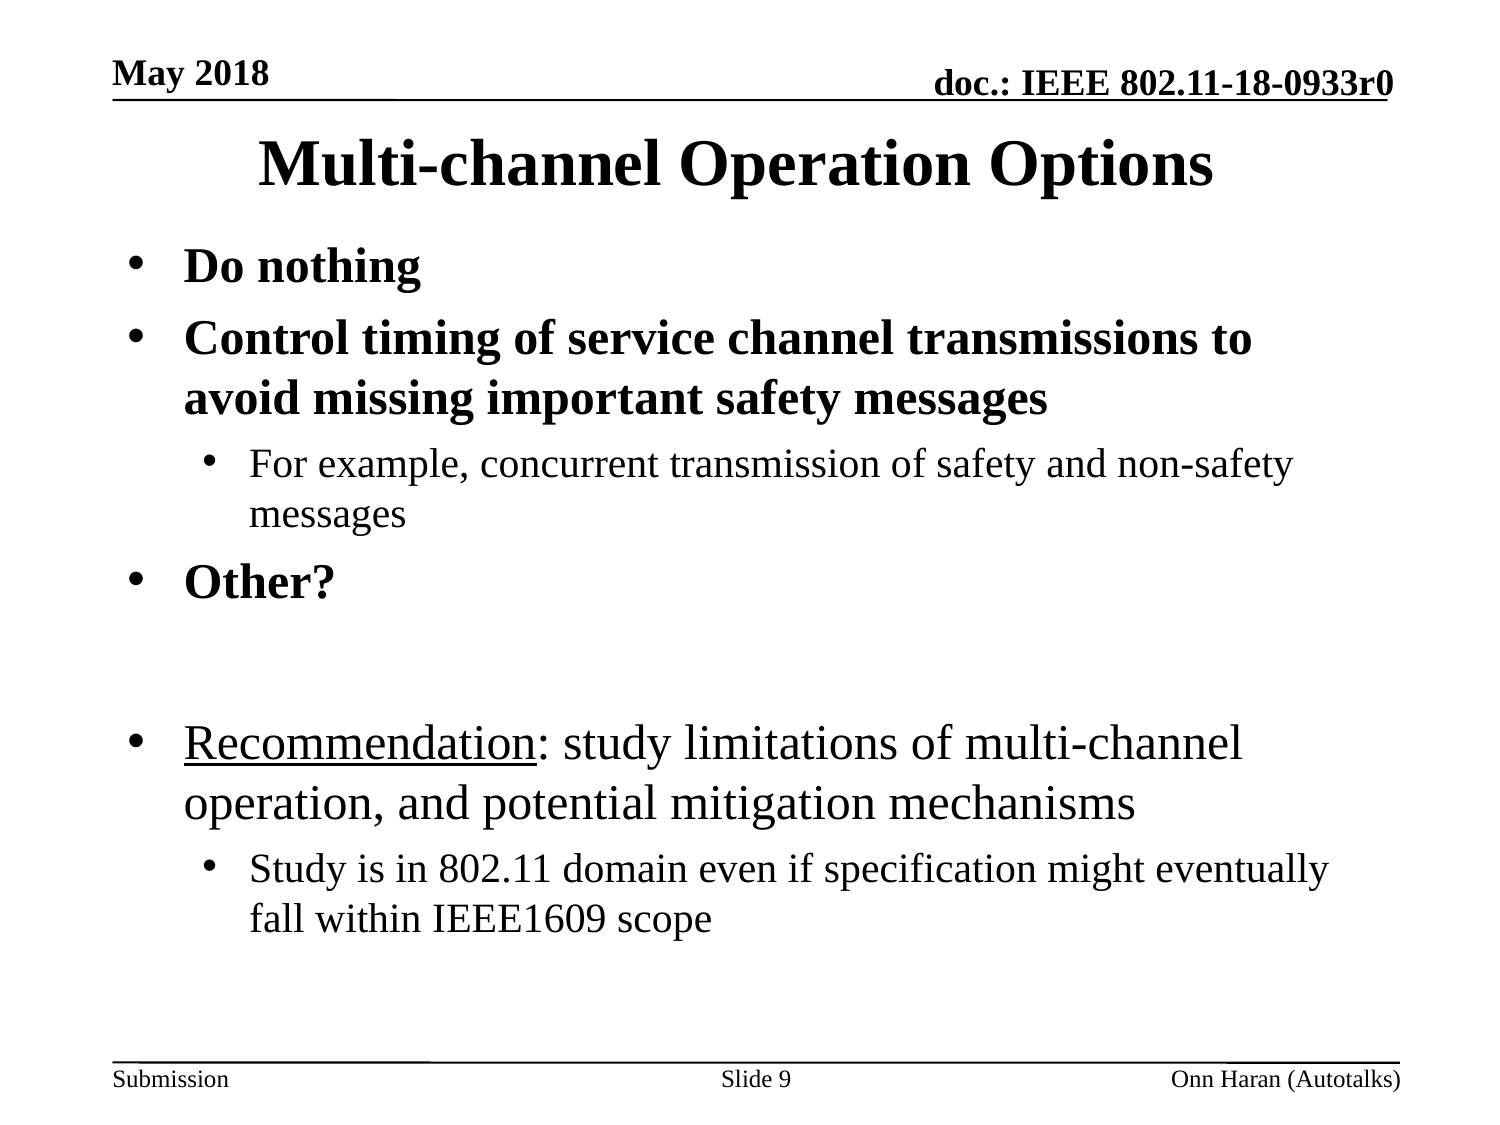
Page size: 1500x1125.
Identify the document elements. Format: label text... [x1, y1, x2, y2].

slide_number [111, 48, 420, 94]
list Do nothing Control timing of service channel transmissions to avoid missing important safety messages For example, concurrent transmission of safety and non-safety messages Other? Recommendation: study limitations of multi-channel operation, and potential mitigation mechanisms Study is in 802.11 domain even if specification might eventually fall within IEEE1609 scope [111, 224, 1388, 744]
slide_number Slide 9 [712, 1061, 800, 1123]
title Multi-channel Operation Options [99, 70, 1375, 246]
footer Onn Haran (Autotalks) [878, 1061, 1402, 1093]
